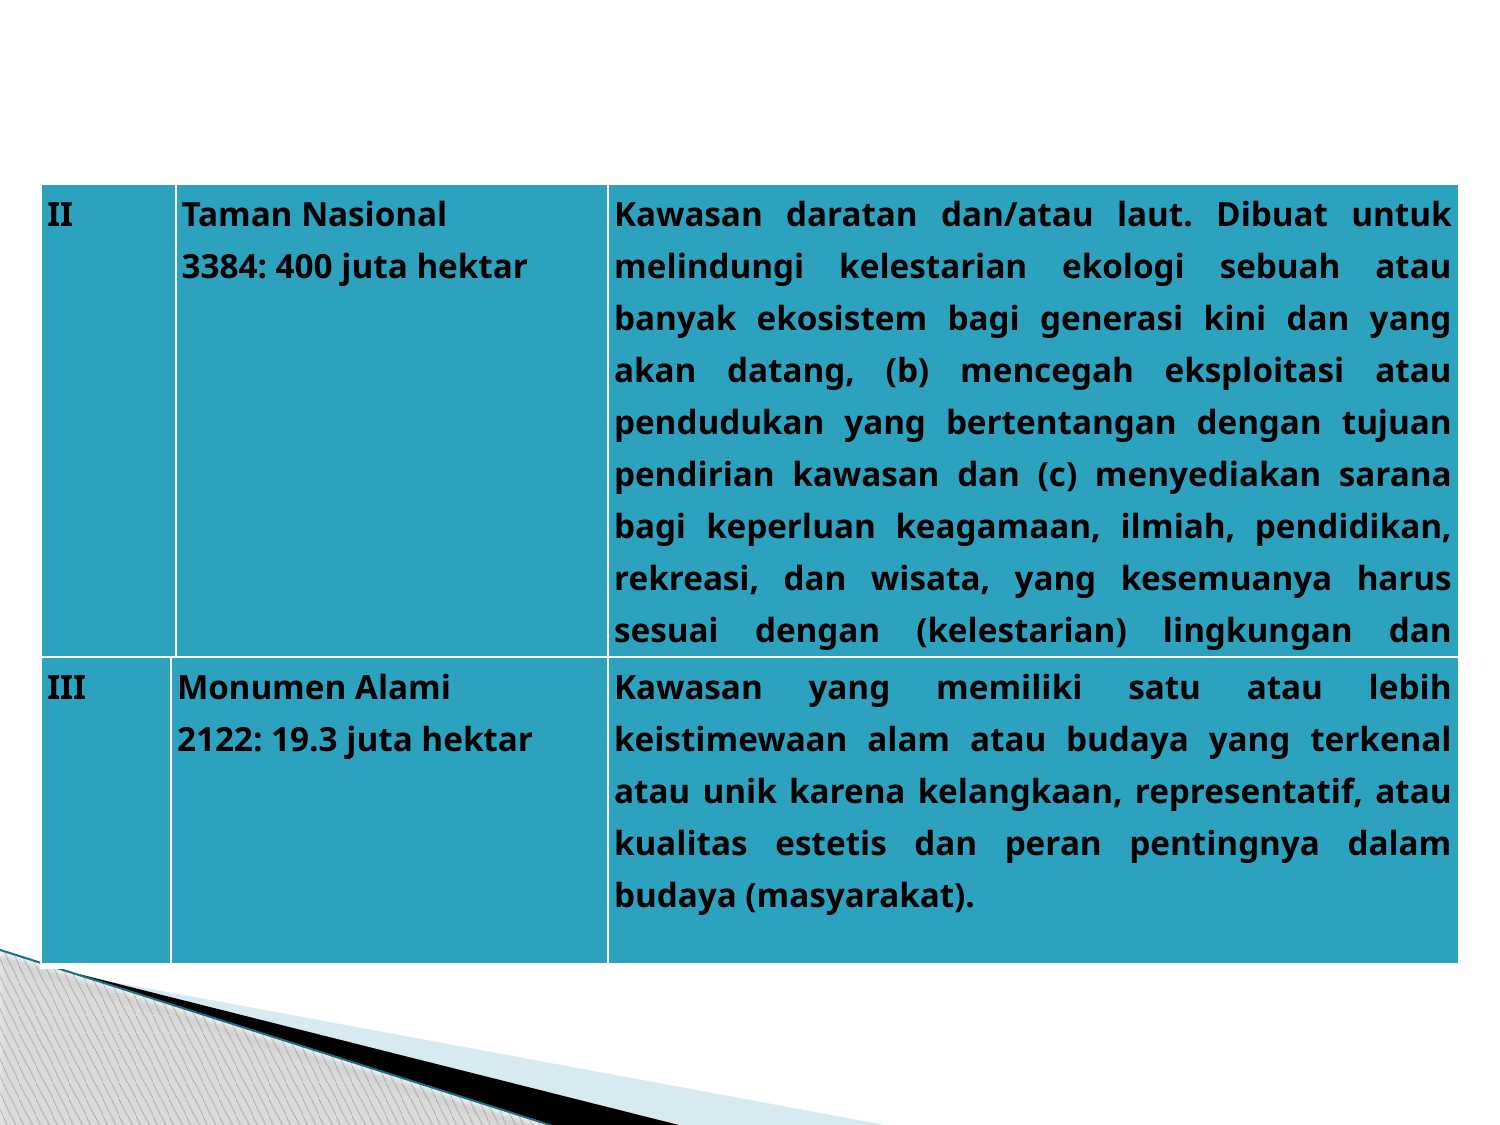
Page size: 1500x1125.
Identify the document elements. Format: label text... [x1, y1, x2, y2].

table_header II [42, 185, 175, 656]
table_header Monumen Alami 2122: 19.3 juta hektar [172, 658, 607, 963]
table_header Taman Nasional 3384: 400 juta hektar [177, 185, 607, 656]
table_header Kawasan daratan dan/atau laut. Dibuat untuk melindungi kelestarian ekologi sebuah atau banyak ekosistem bagi generasi kini dan yang akan datang, (b) mencegah eksploitasi atau pendudukan yang bertentangan dengan tujuan pendirian kawasan dan (c) menyediakan sarana bagi keperluan keagamaan, ilmiah, pendidikan, rekreasi, dan wisata, yang kesemuanya harus sesuai dengan (kelestarian) lingkungan dan budaya. [609, 185, 1458, 656]
table_header Kawasan yang memiliki satu atau lebih keistimewaan alam atau budaya yang terkenal atau unik karena kelangkaan, representatif, atau kualitas estetis dan peran pentingnya dalam budaya (masyarakat). [609, 658, 1458, 963]
table_header III [42, 658, 170, 963]
